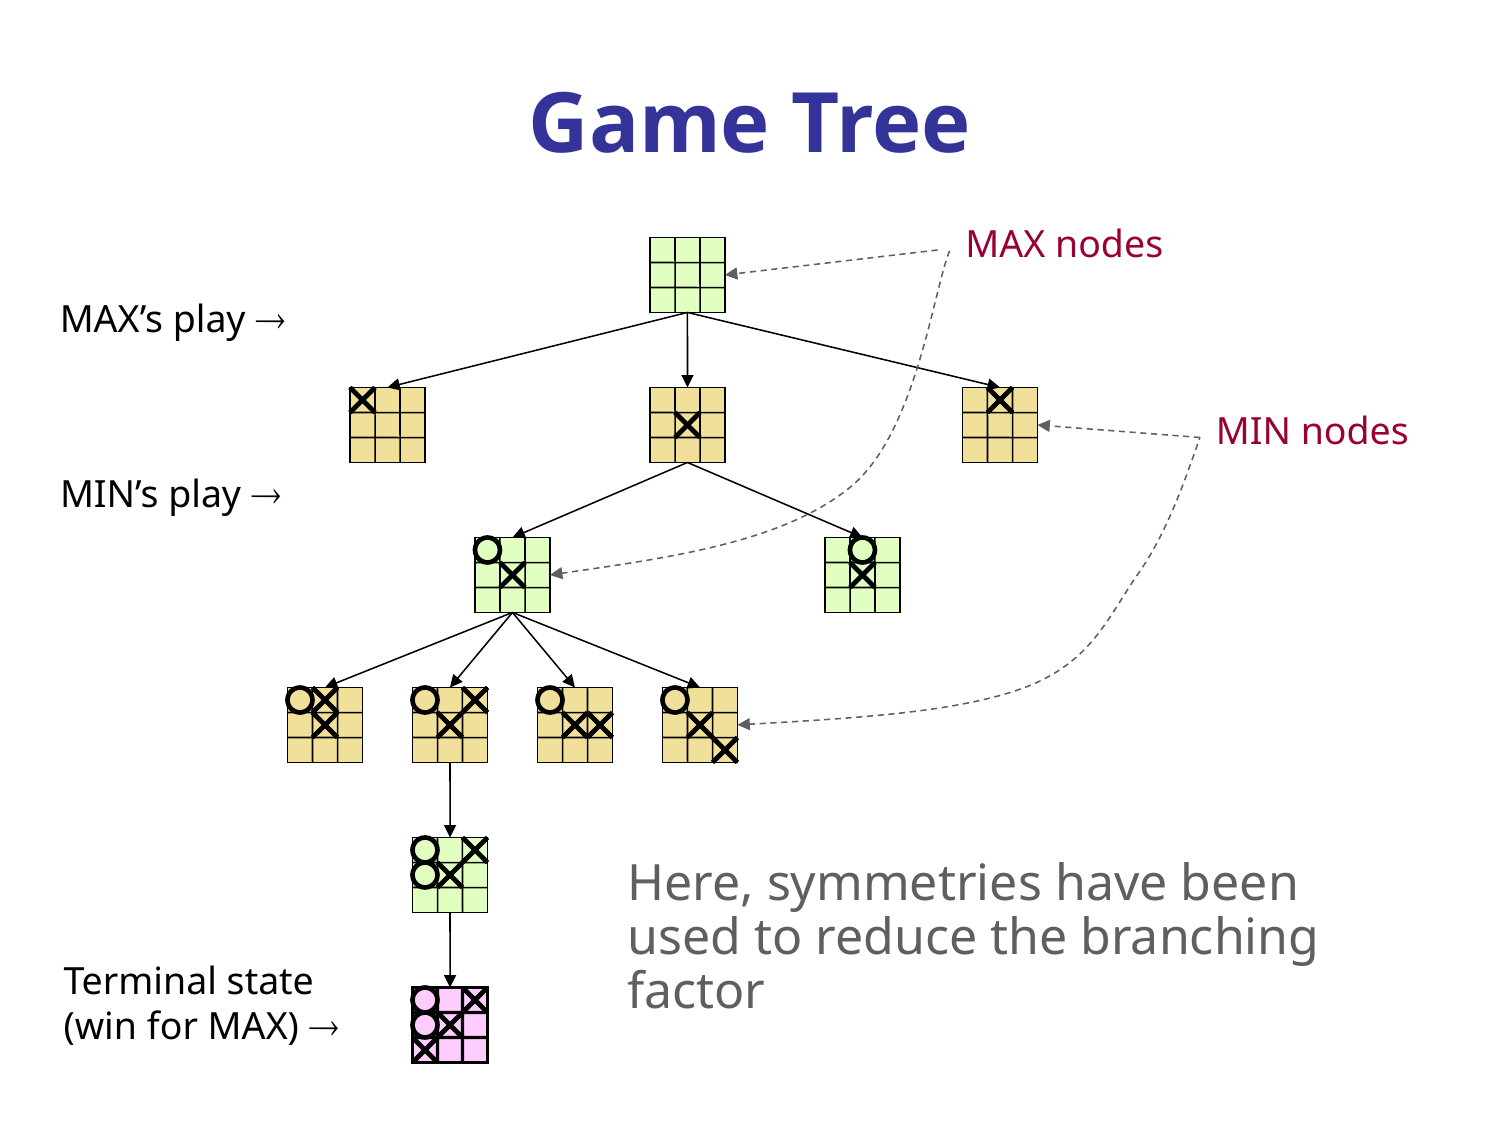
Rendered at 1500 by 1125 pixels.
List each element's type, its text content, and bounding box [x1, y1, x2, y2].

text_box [549, 212, 1180, 576]
text_box Here, symmetries have been used to reduce the branching factor [1041, 849, 1438, 1027]
title Game Tree [74, 24, 1426, 213]
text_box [37, 237, 1038, 1063]
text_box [737, 399, 1426, 726]
